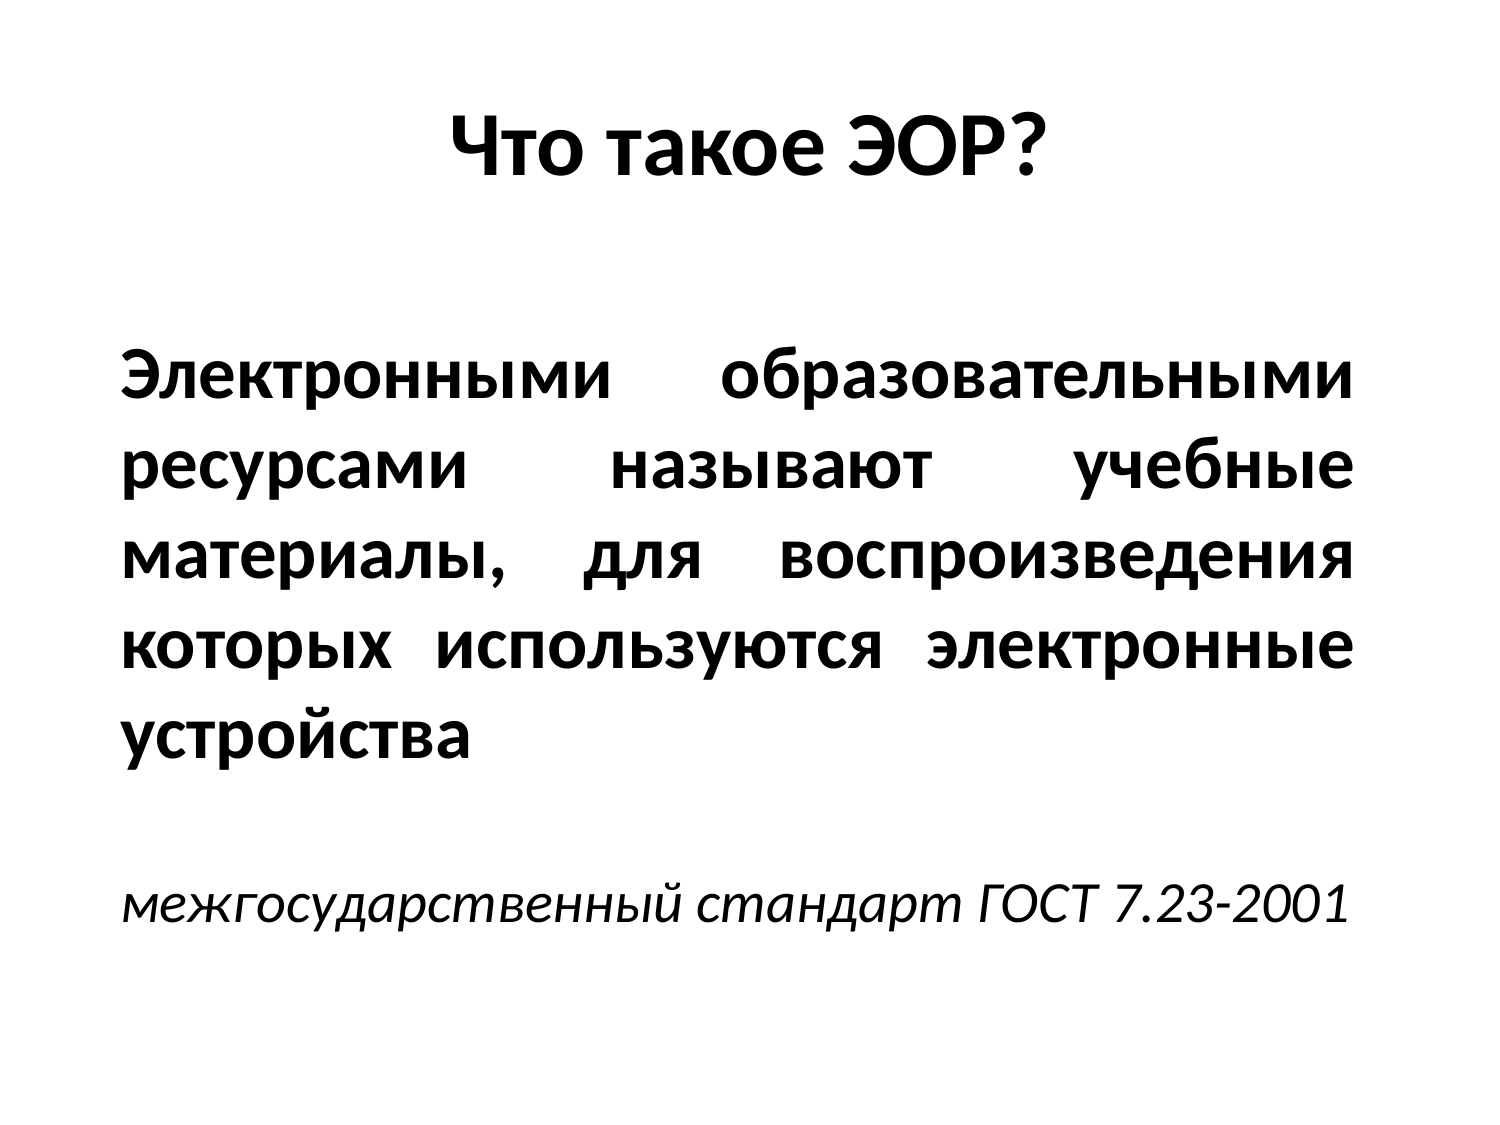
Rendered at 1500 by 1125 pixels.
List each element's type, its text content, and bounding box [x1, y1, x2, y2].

text_box Электронными образовательными ресурсами называют учебные материалы, для воспроизведения которых используются электронные устройства межгосударственный стандарт ГОСТ 7.23-2001 [105, 316, 1372, 1032]
title Что такое ЭОР? [74, 44, 1426, 233]
